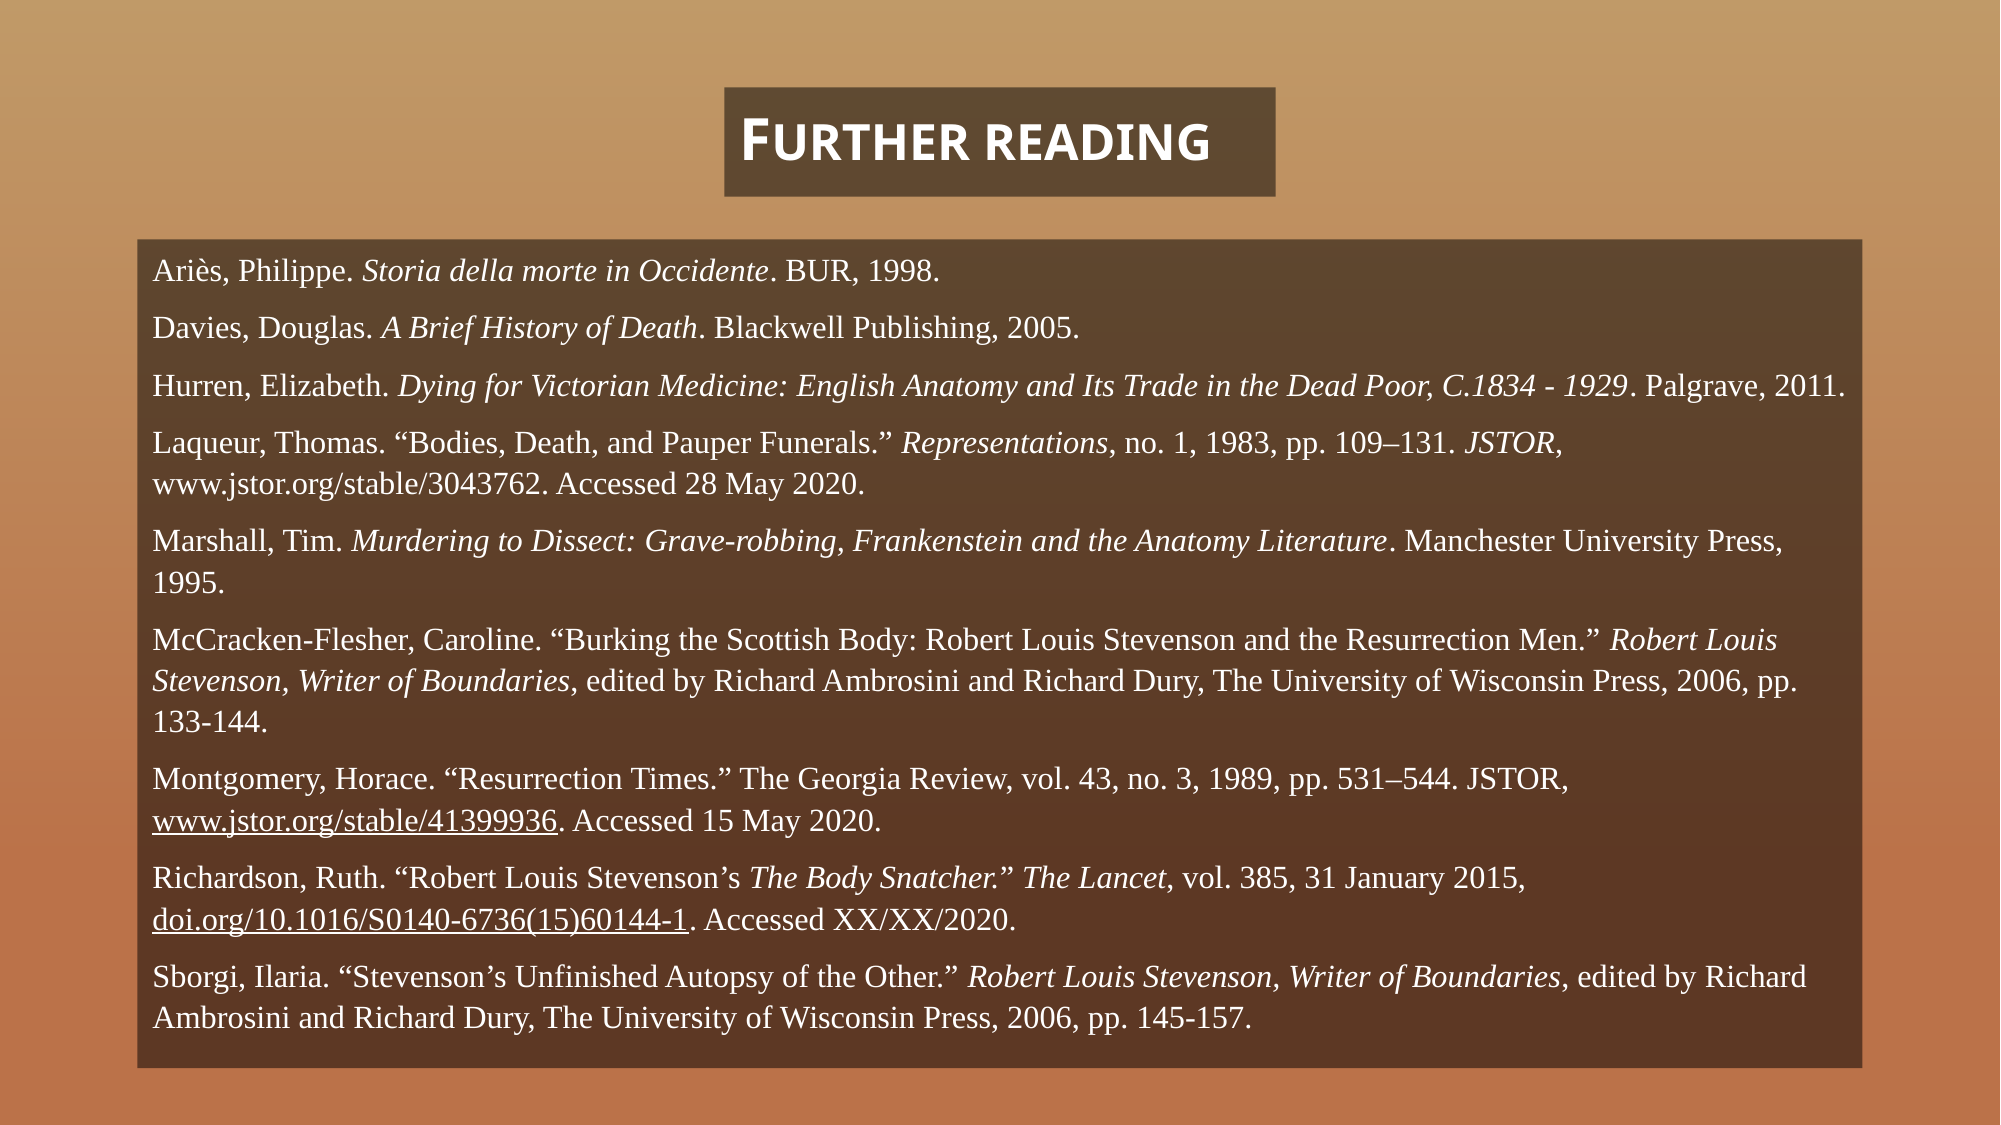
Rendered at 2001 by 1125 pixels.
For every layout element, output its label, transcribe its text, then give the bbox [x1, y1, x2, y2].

title FURTHER READING [724, 87, 1276, 197]
list Ariès, Philippe. Storia della morte in Occidente. BUR, 1998. Davies, Douglas. A Brief History of Death. Blackwell Publishing, 2005. Hurren, Elizabeth. Dying for Victorian Medicine: English Anatomy and Its Trade in the Dead Poor, C.1834 - 1929. Palgrave, 2011. Laqueur, Thomas. “Bodies, Death, and Pauper Funerals.” Representations, no. 1, 1983, pp. 109–131. JSTOR, www.jstor.org/stable/3043762. Accessed 28 May 2020. Marshall, Tim. Murdering to Dissect: Grave-robbing, Frankenstein and the Anatomy Literature. Manchester University Press, 1995. McCracken-Flesher, Caroline. “Burking the Scottish Body: Robert Louis Stevenson and the Resurrection Men.” Robert Louis Stevenson, Writer of Boundaries, edited by Richard Ambrosini and Richard Dury, The University of Wisconsin Press, 2006, pp. 133-144. Montgomery, Horace. “Resurrection Times.” The Georgia Review, vol. 43, no. 3, 1989, pp. 531–544. JSTOR, www.jstor.org/stable/41399936. Accessed 15 May 2020. Richardson, Ruth. “Robert Louis Stevenson’s The Body Snatcher.” The Lancet, vol. 385, 31 January 2015, doi.org/10.1016/S0140-6736(15)60144-1. Accessed XX/XX/2020. Sborgi, Ilaria. “Stevenson’s Unfinished Autopsy of the Other.” Robert Louis Stevenson, Writer of Boundaries, edited by Richard Ambrosini and Richard Dury, The University of Wisconsin Press, 2006, pp. 145-157. [137, 239, 1863, 1069]
